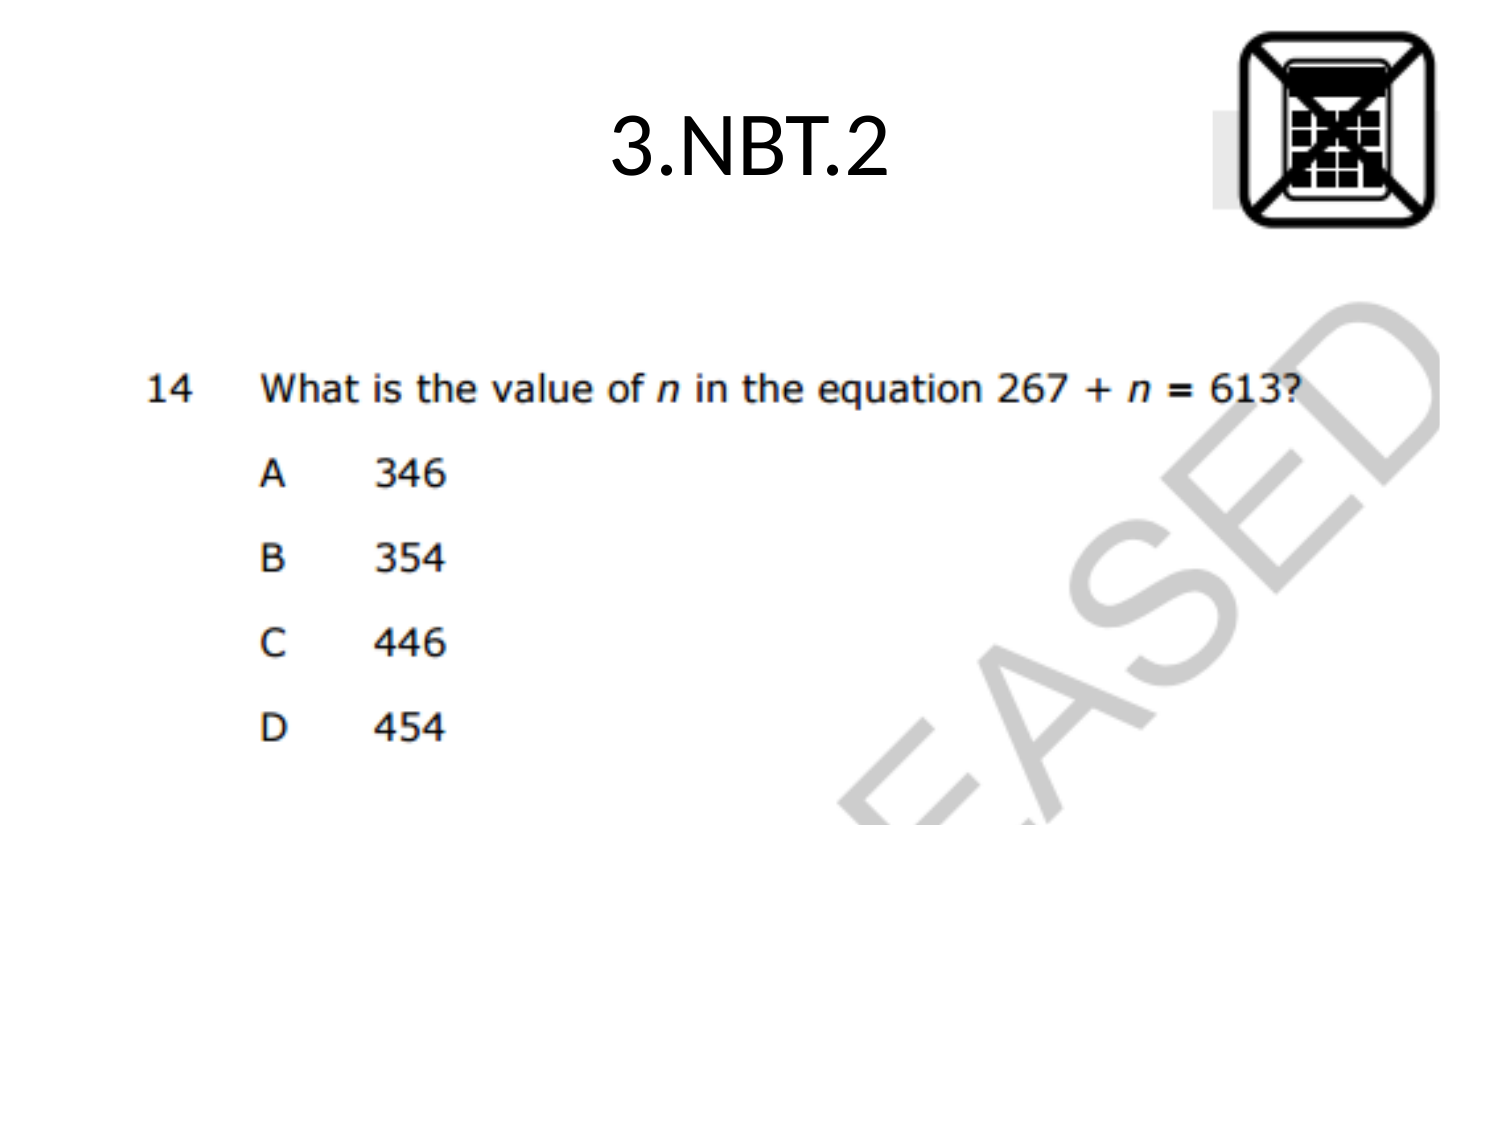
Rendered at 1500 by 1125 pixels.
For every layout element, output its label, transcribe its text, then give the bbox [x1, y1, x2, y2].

picture [1212, 12, 1474, 261]
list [74, 287, 1440, 826]
title 3.NBT.2 [75, 45, 1207, 233]
